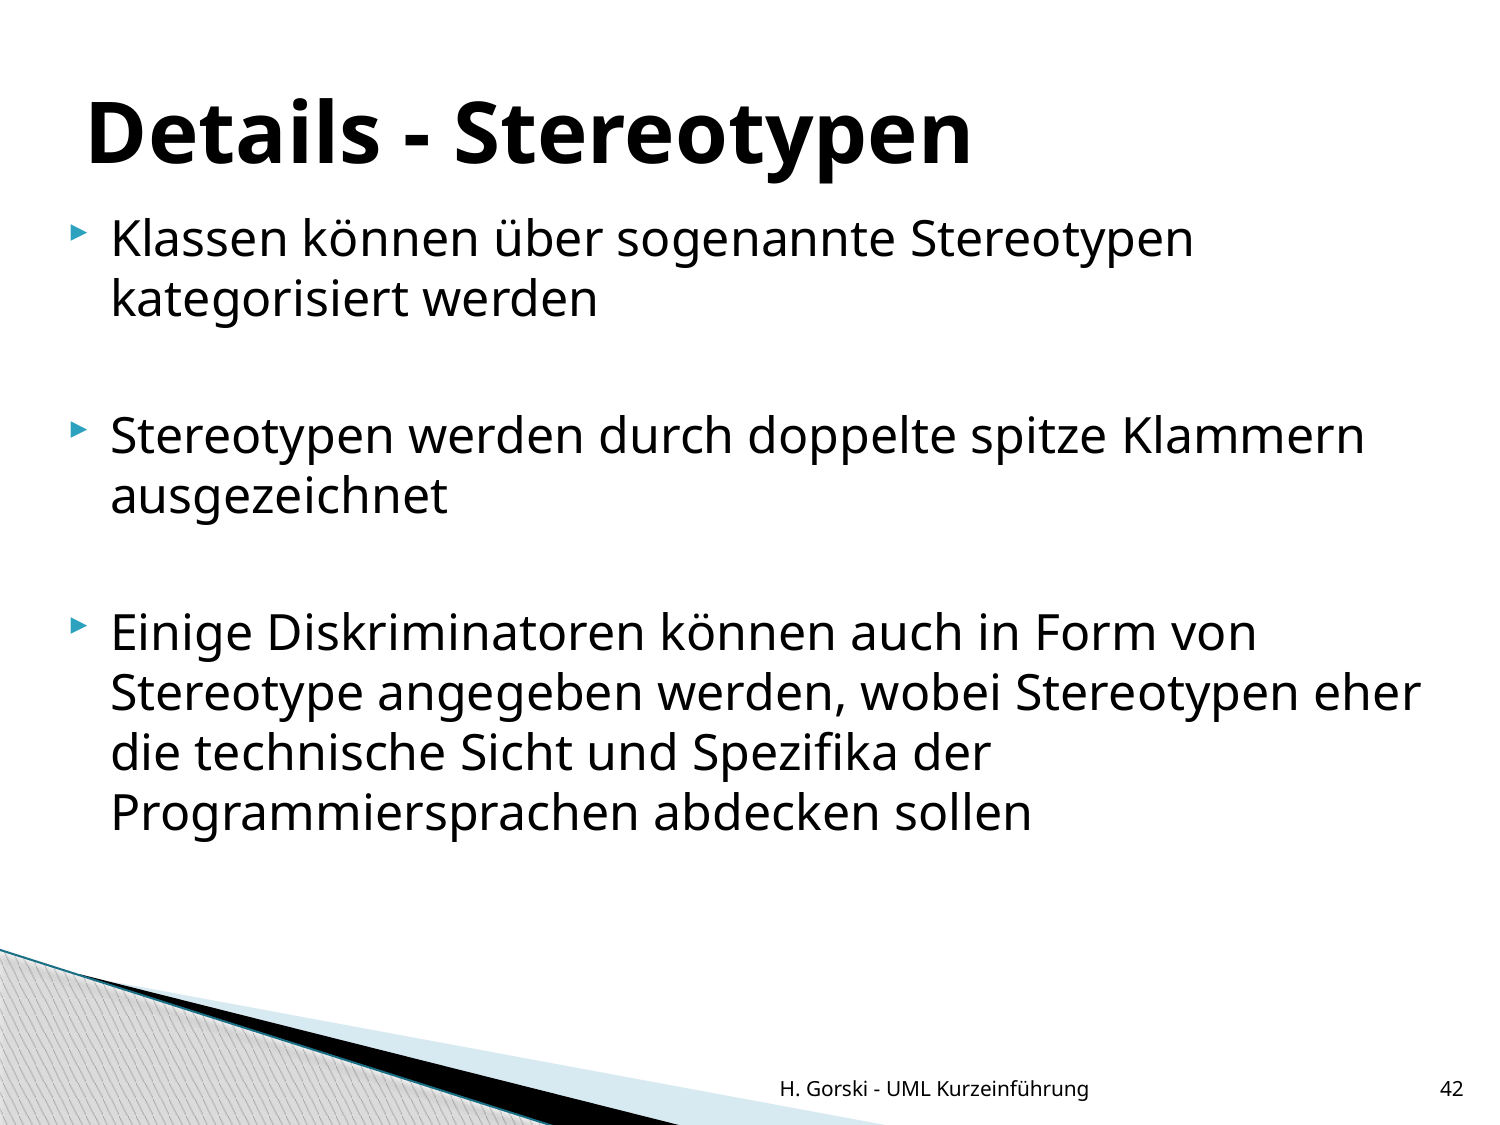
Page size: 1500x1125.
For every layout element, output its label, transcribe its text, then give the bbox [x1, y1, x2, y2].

footer H. Gorski - UML Kurzeinführung [718, 1051, 1105, 1112]
title Details - Stereotypen [70, 35, 1421, 199]
slide_number 42 [1418, 1051, 1479, 1112]
list Klassen können über sogenannte Stereotypen kategorisiert werden Stereotypen werden durch doppelte spitze Klammern ausgezeichnet Einige Diskriminatoren können auch in Form von Stereotype angegeben werden, wobei Stereotypen eher die technische Sicht und Spezifika der Programmiersprachen abdecken sollen [35, 199, 1454, 1032]
